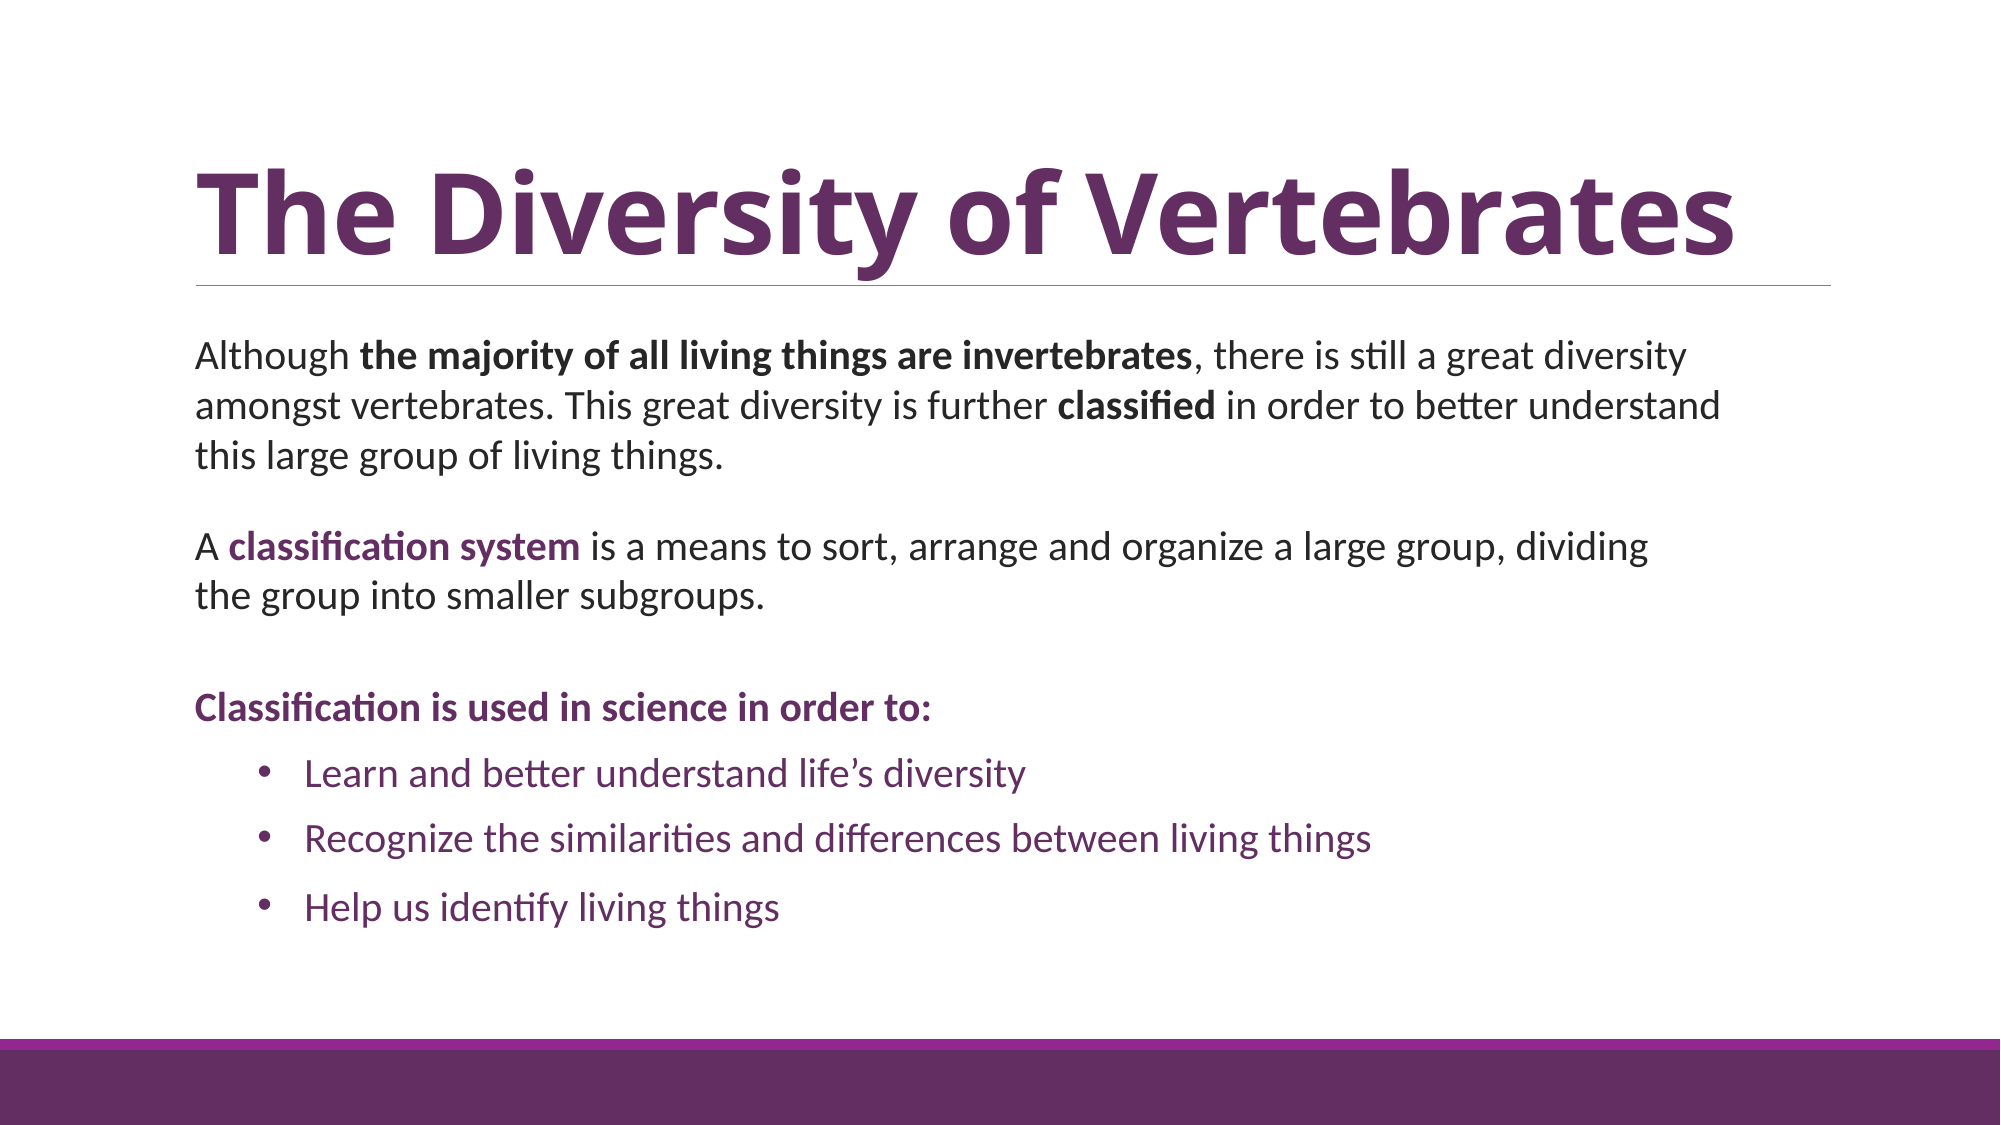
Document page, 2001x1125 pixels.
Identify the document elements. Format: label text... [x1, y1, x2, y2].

text_box Learn and better understand life’s diversity [242, 738, 1624, 803]
text_box Classification is used in science in order to: [179, 672, 1022, 738]
text_box A classification system is a means to sort, arrange and organize a large group, dividing the group into smaller subgroups. [179, 511, 1678, 676]
text_box Recognize the similarities and differences between living things [242, 803, 1679, 869]
text_box Although the majority of all living things are invertebrates, there is still a great diversity amongst vertebrates. This great diversity is further classified in order to better understand this large group of living things. [180, 320, 1802, 536]
text_box Help us identify living things [242, 872, 1679, 937]
title The Diversity of Vertebrates [180, 47, 1830, 285]
